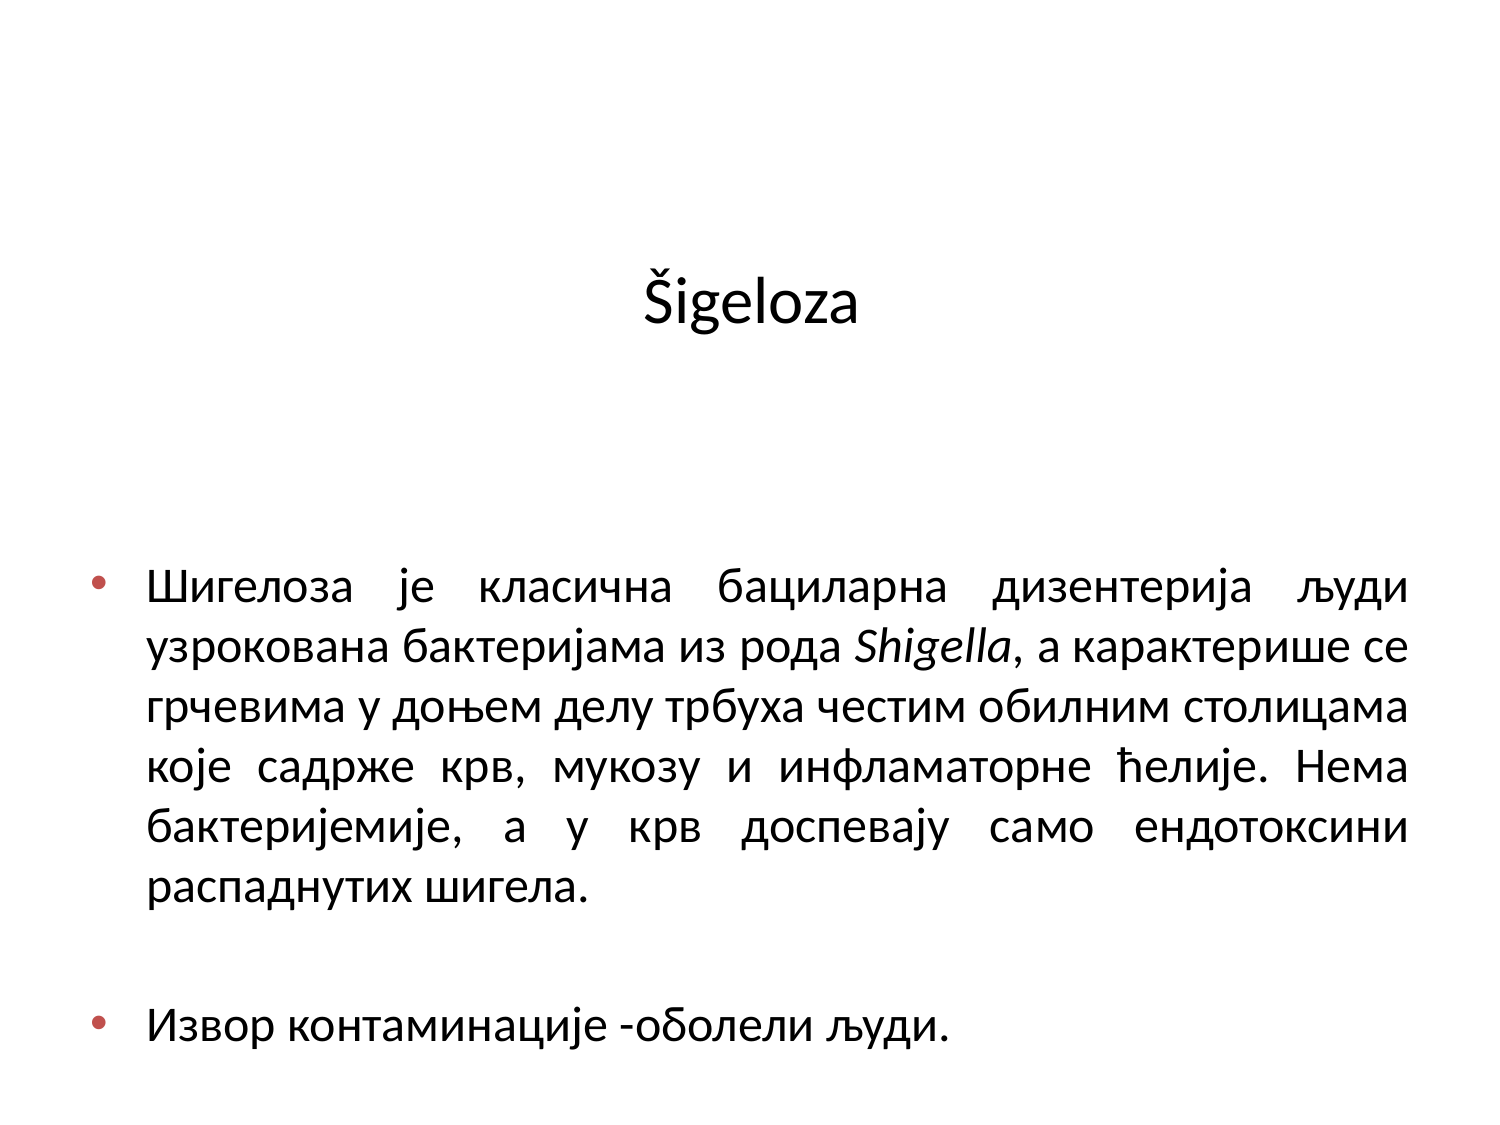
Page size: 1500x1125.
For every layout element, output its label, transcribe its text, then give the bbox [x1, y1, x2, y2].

list Шигелоза је класична бациларна дизентерија људи узрокована бактеријама из рода Shigella, а карактерише се грчевима у доњем делу трбуха честим обилним столицама које садрже крв, мукозу и инфламаторне ћелије. Нема бактеријемије, а у крв доспевају само ендотоксини распаднутих шигела. Извор контаминације -оболели људи. [75, 474, 1425, 1118]
title Šigeloza [76, 243, 1427, 431]
